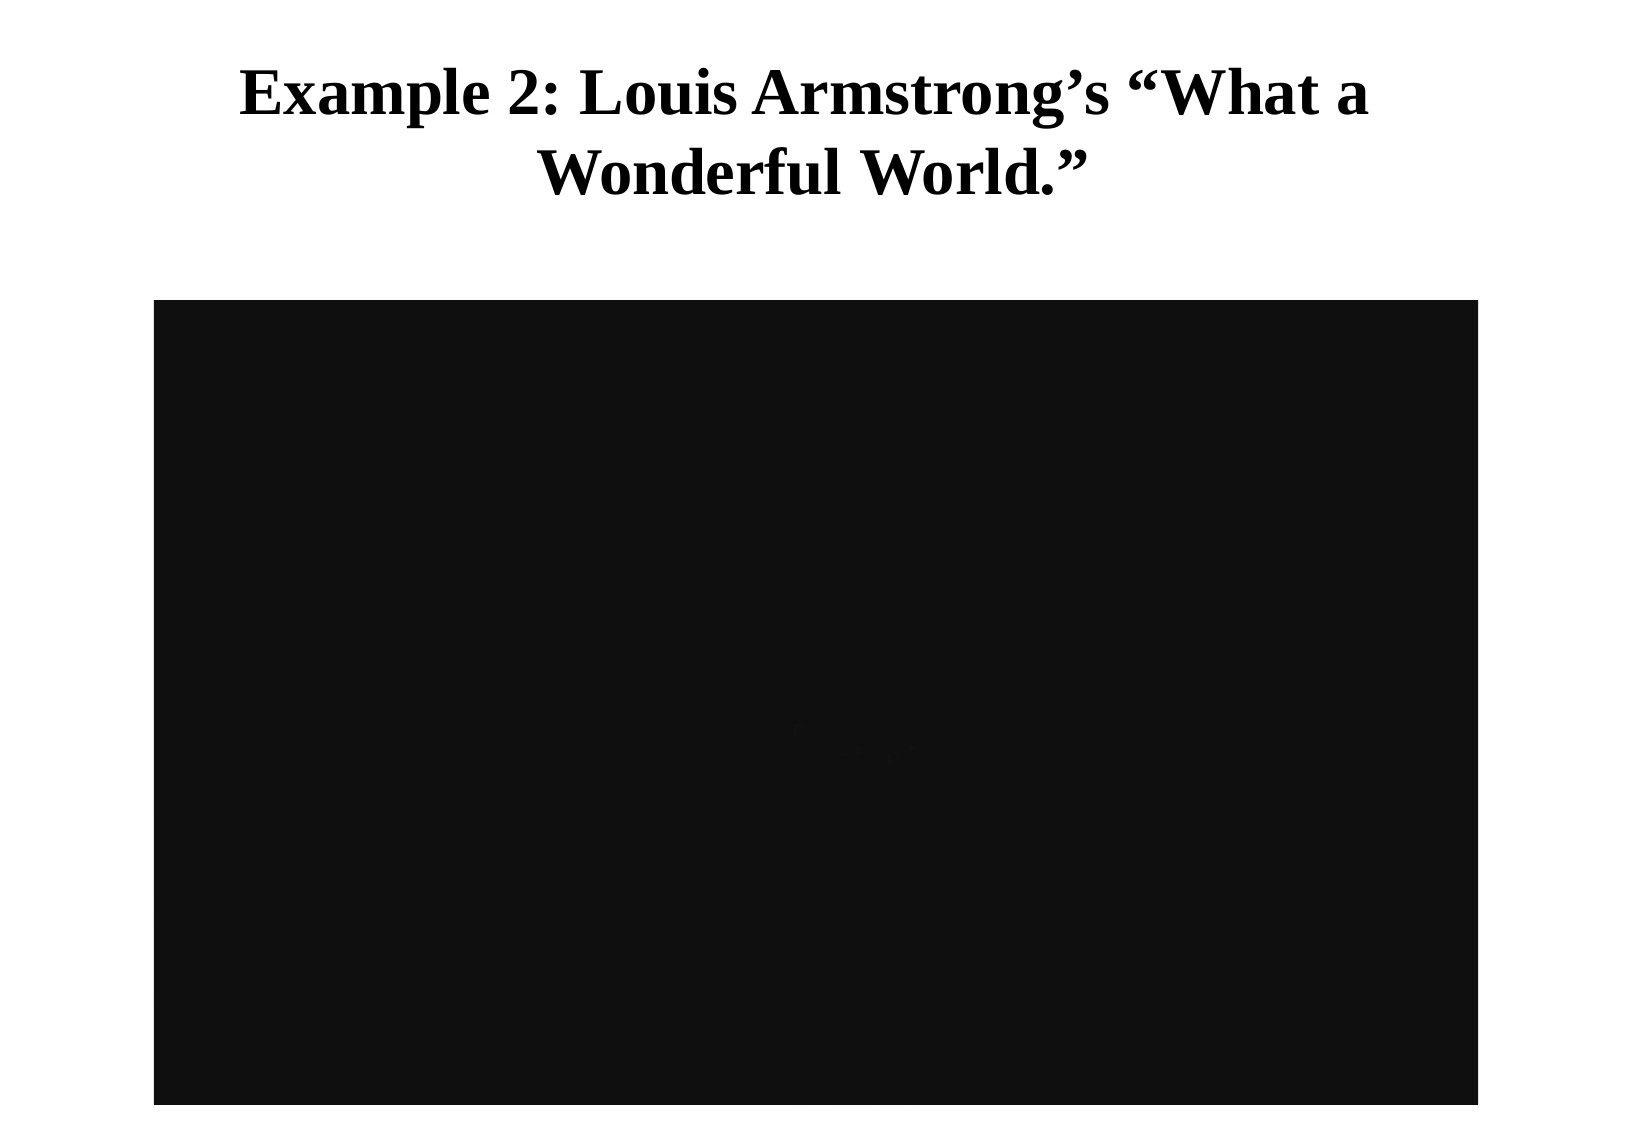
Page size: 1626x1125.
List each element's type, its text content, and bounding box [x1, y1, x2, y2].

text_box [153, 299, 1479, 1105]
title Example 2: Louis Armstrong’s “What a Wonderful World.” [81, 31, 1544, 222]
